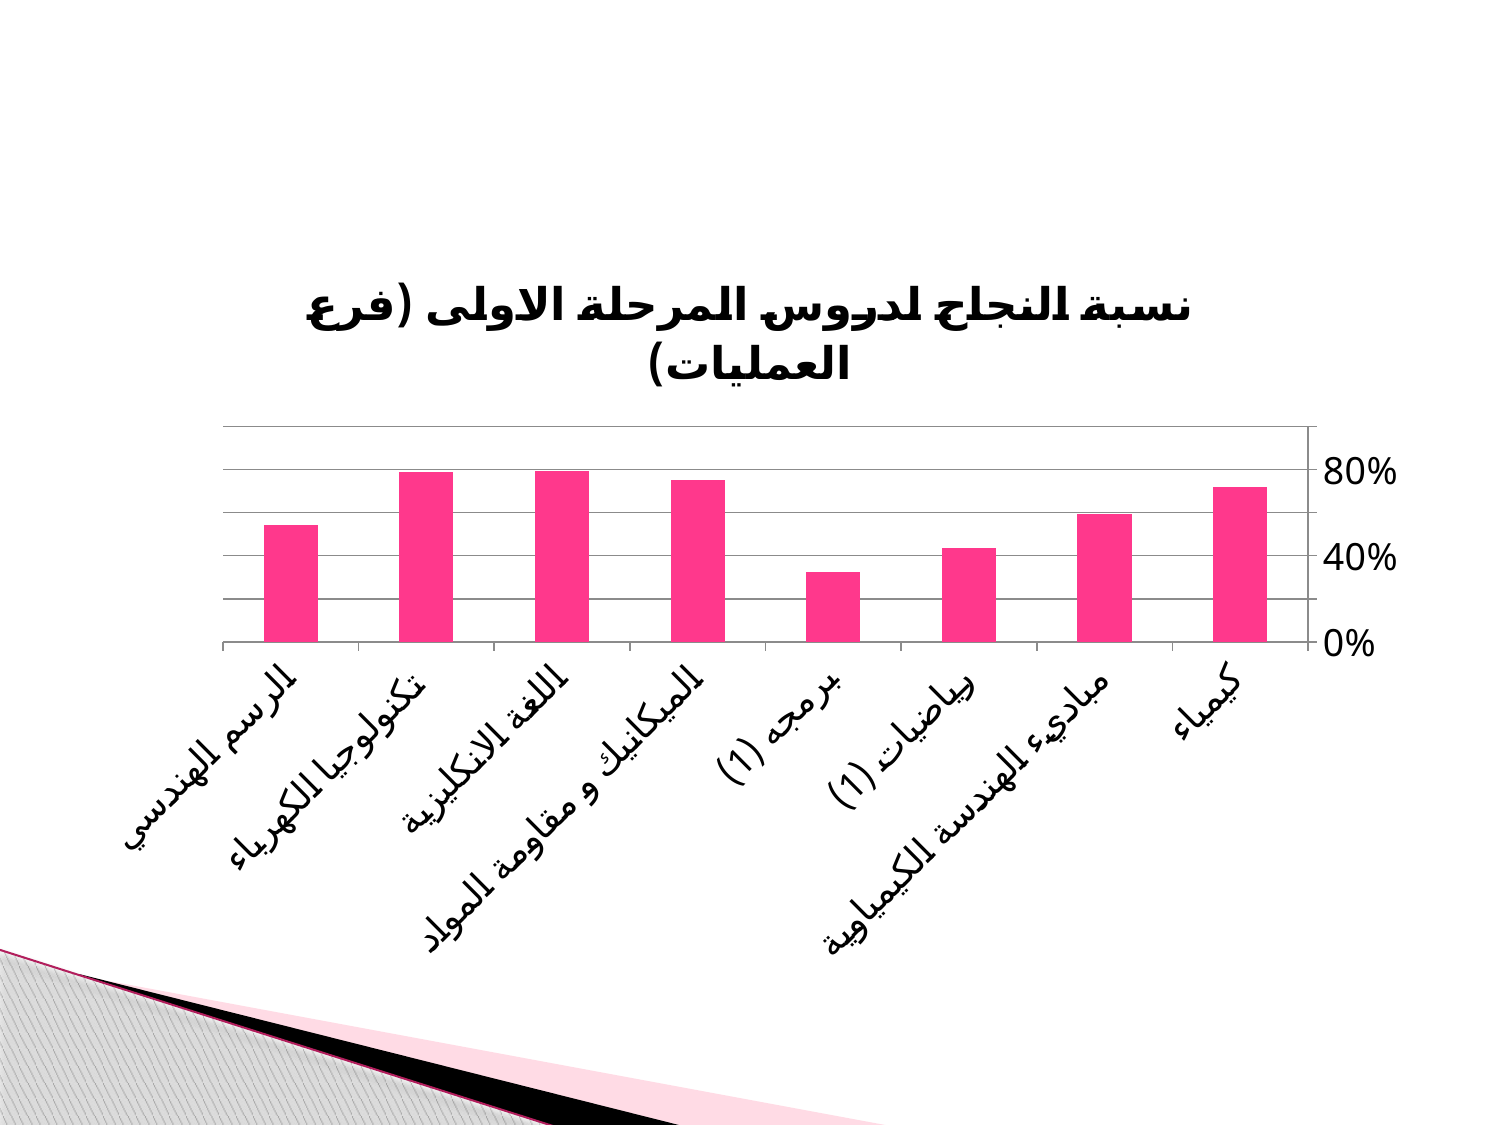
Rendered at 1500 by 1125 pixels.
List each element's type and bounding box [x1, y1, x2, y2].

chart [74, 242, 1426, 986]
